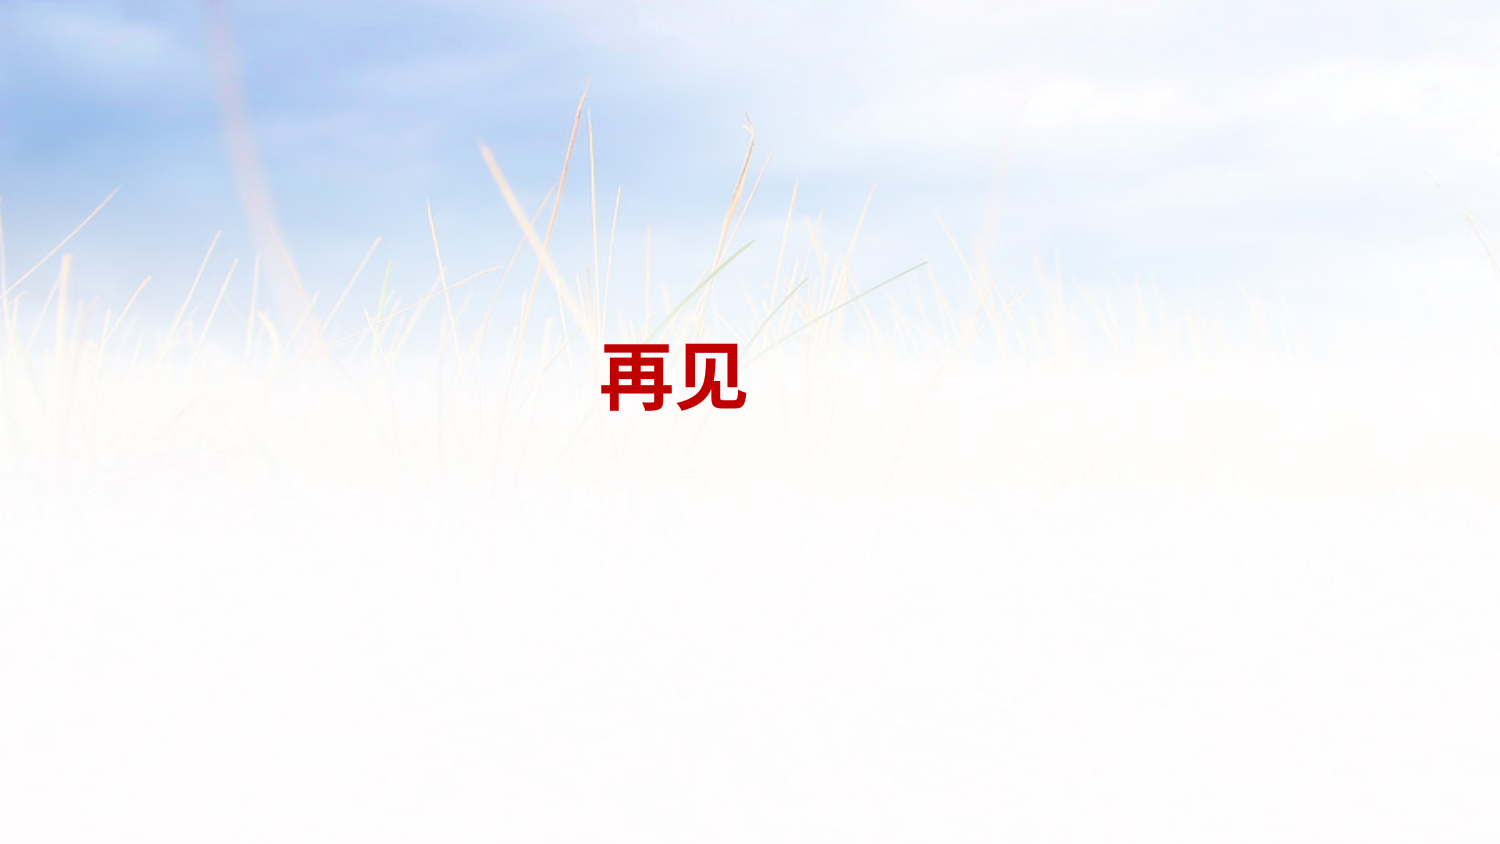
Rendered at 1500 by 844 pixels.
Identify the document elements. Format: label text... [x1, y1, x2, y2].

text_box 再见 [584, 322, 765, 428]
picture [0, 0, 1500, 844]
